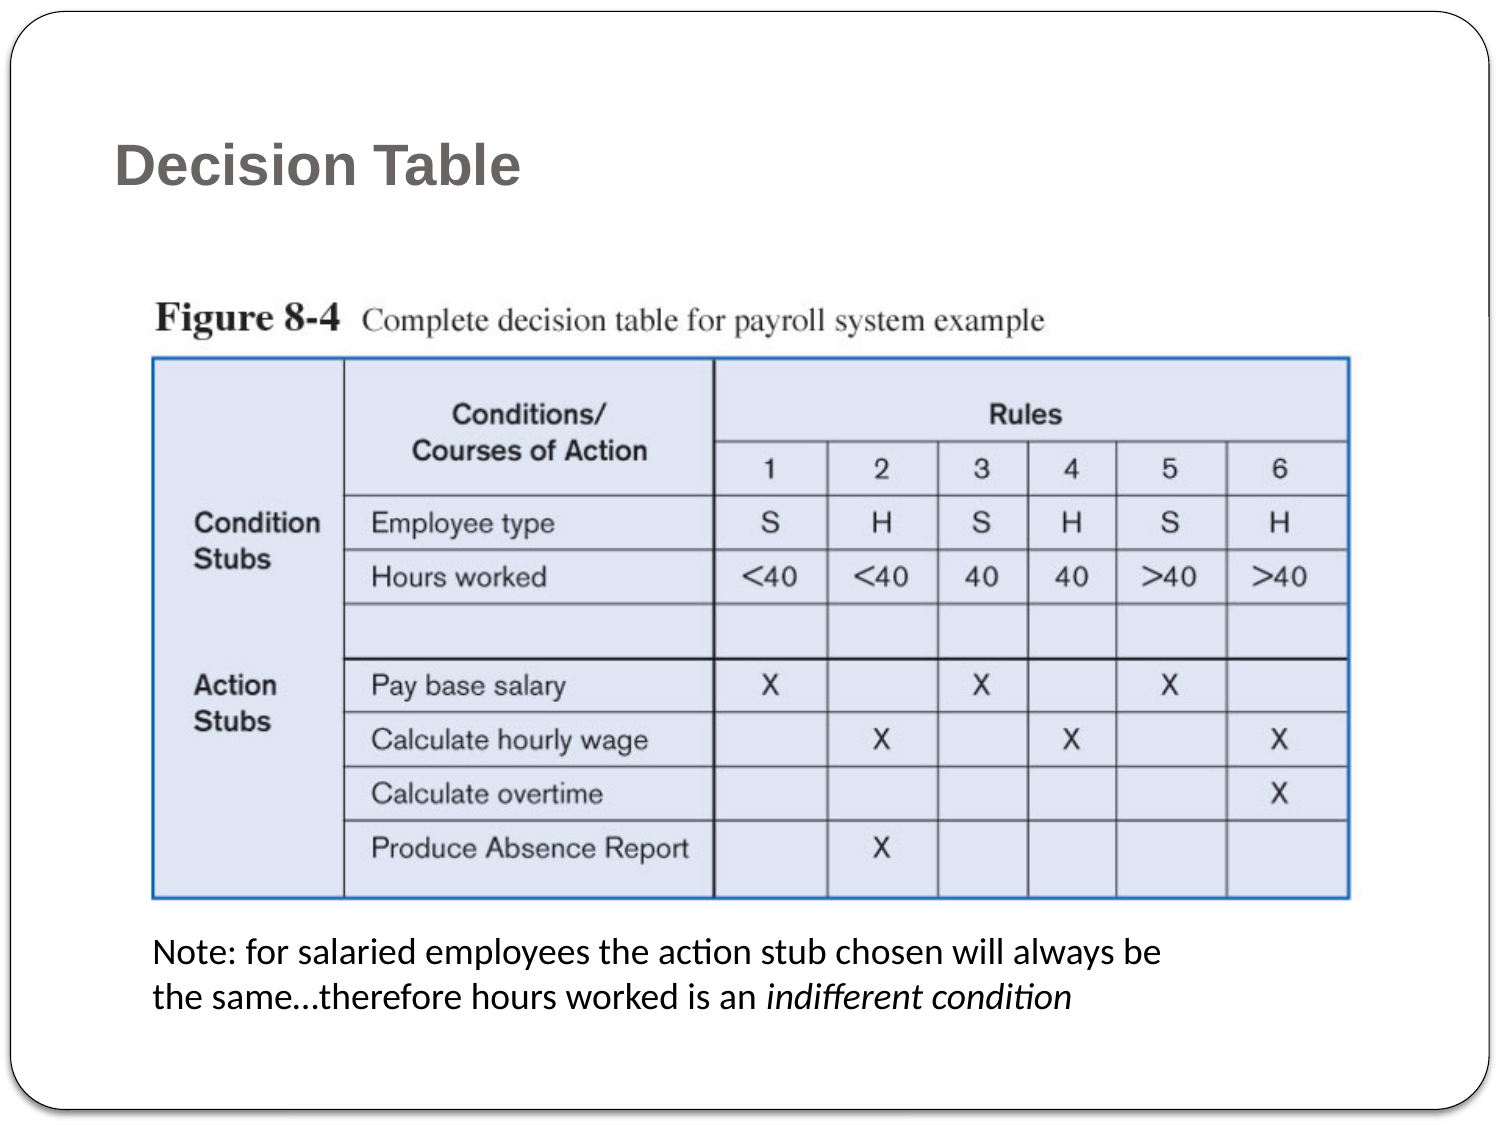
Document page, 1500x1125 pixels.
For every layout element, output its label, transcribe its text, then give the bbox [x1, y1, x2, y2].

text_box Note: for salaried employees the action stub chosen will always be the same…therefore hours worked is an indifferent condition [137, 933, 1228, 1025]
picture [124, 262, 1376, 924]
title Decision Table [99, 99, 1375, 213]
